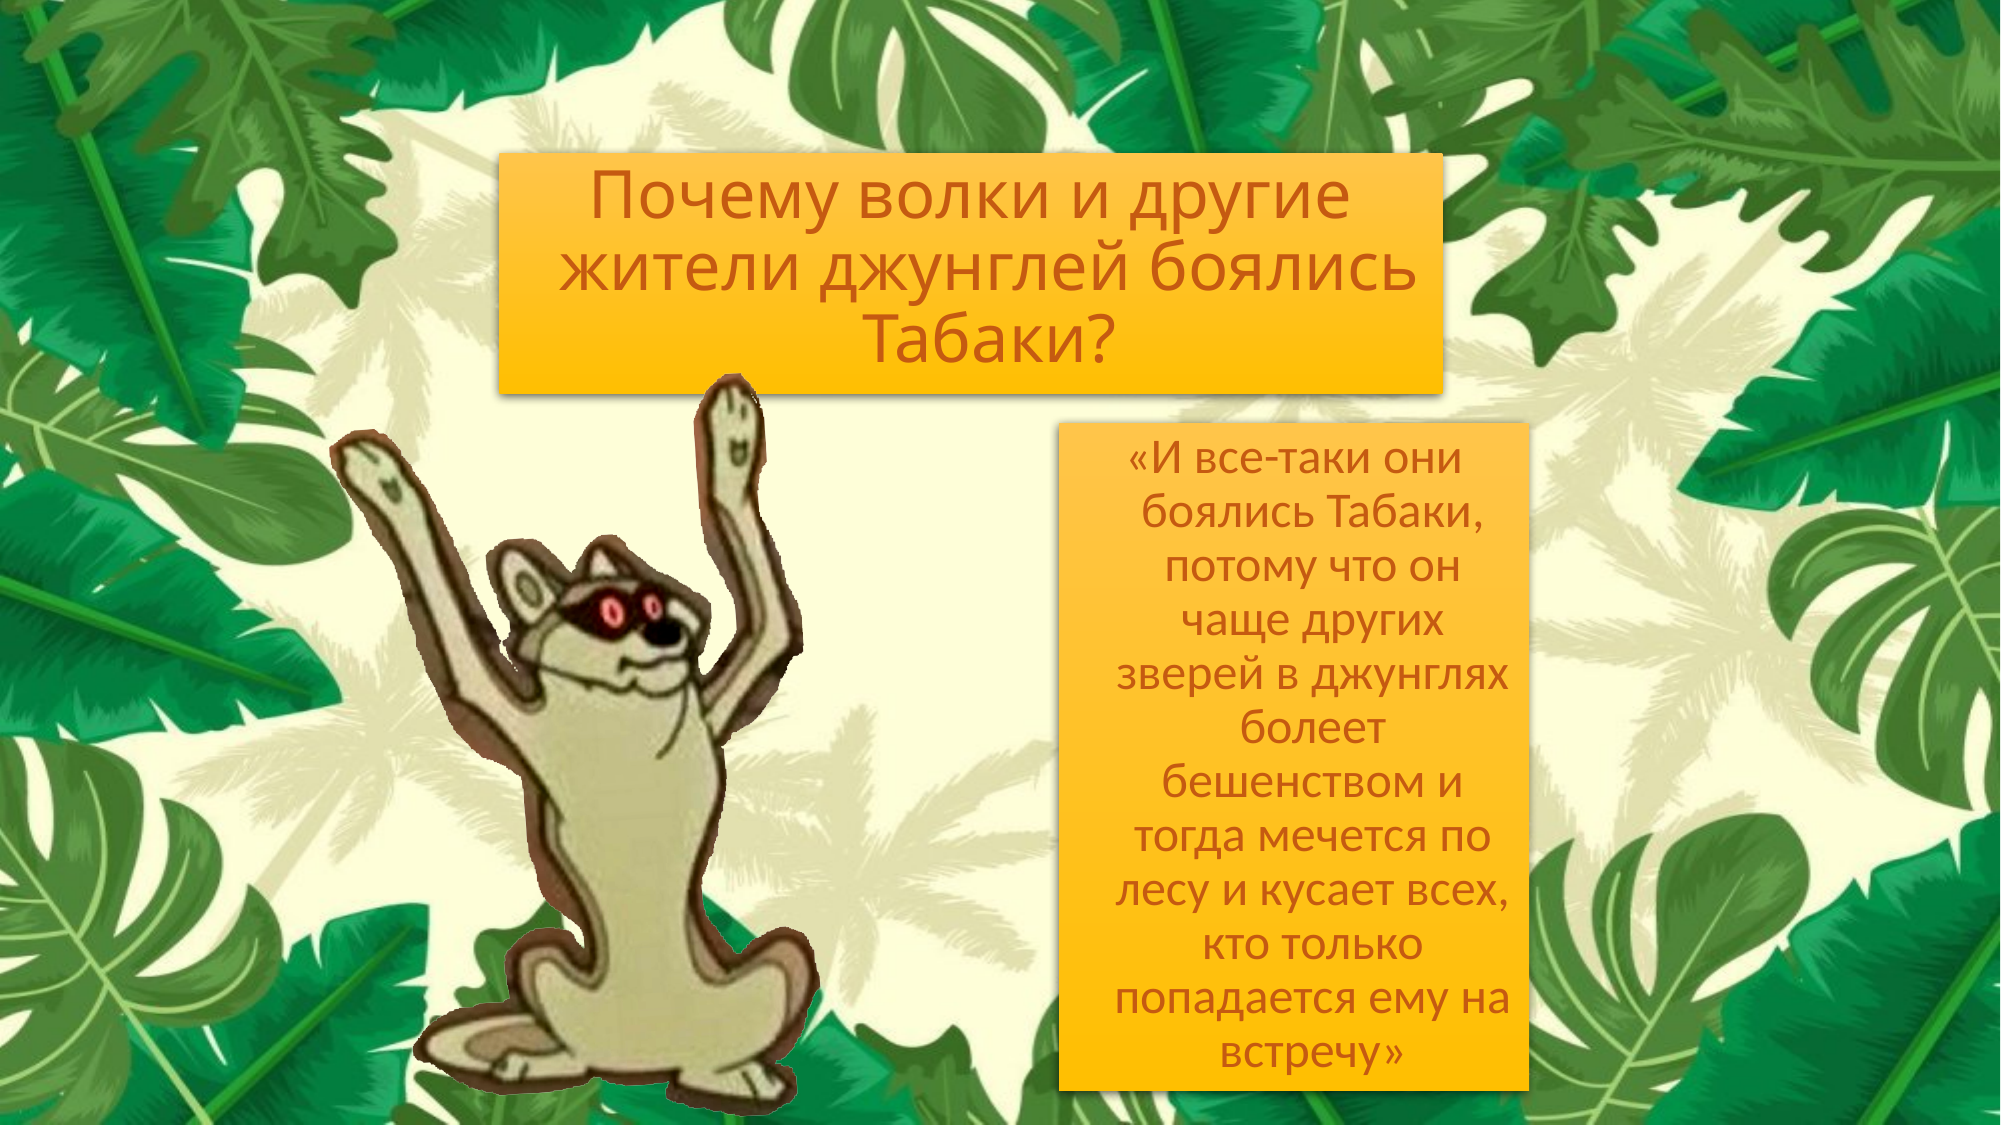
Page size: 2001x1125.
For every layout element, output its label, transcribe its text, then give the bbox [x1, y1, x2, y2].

picture [0, 0, 2001, 1125]
text_box «И все-таки они боялись Табаки, потому что он чаще других зверей в джунглях болеет бешенством и тогда мечется по лесу и кусает всех, кто только попадается ему на встречу» [1059, 423, 1530, 1091]
text_box Почему волки и другие жители джунглей боялись Табаки? [499, 153, 1443, 394]
